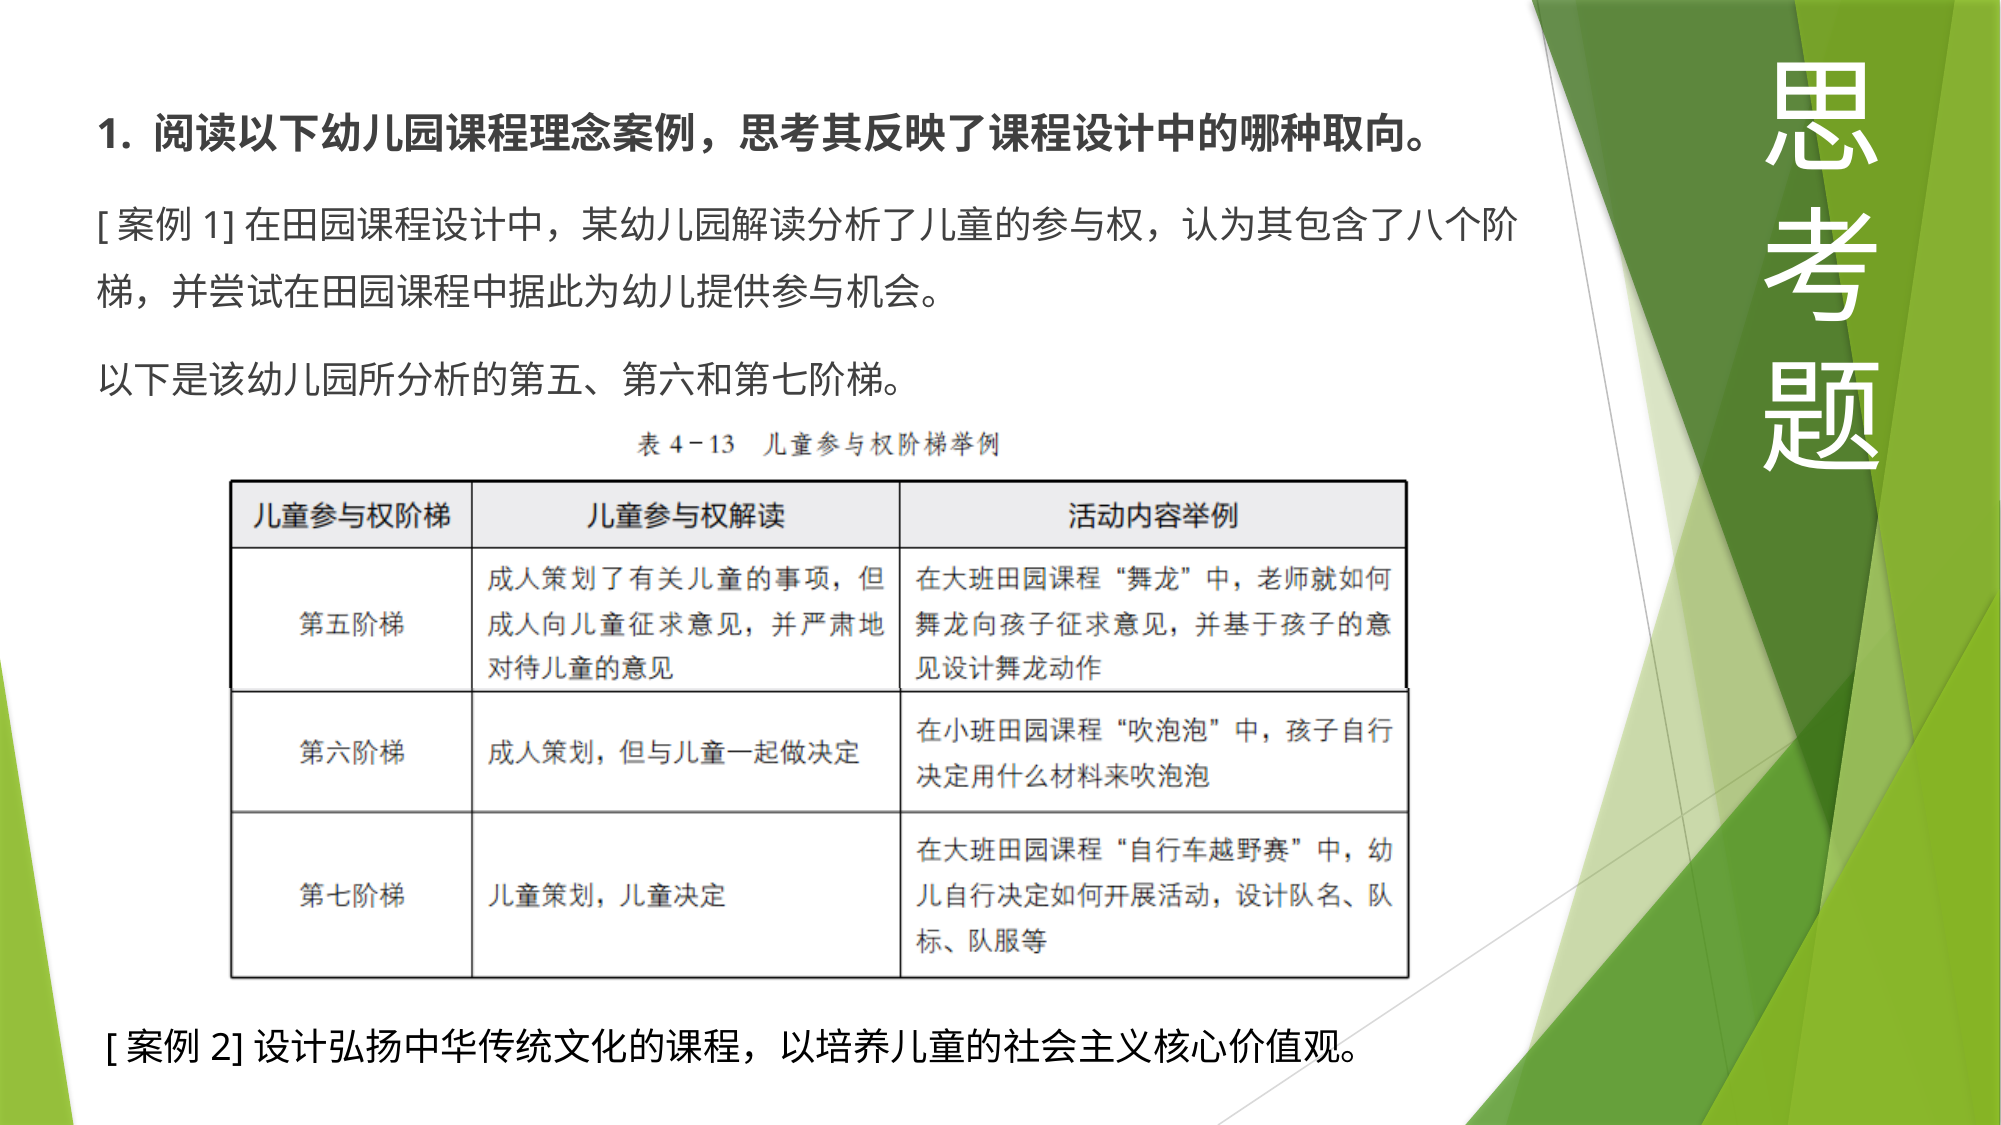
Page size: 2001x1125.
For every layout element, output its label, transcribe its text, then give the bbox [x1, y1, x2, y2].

text_box 思考题 [1745, 30, 1919, 496]
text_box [206, 413, 1428, 985]
text_box [案例2]设计弘扬中华传统文化的课程，以培养儿童的社会主义核心价值观。 [80, 1015, 1572, 1076]
list 1. 阅读以下幼儿园课程理念案例，思考其反映了课程设计中的哪种取向。 [案例1]在田园课程设计中，某幼儿园解读分析了儿童的参与权，认为其包含了八个阶梯，并尝试在田园课程中据此为幼儿提供参与机会。 以下是该幼儿园所分析的第五、第六和第七阶梯。 [81, 74, 1552, 1015]
